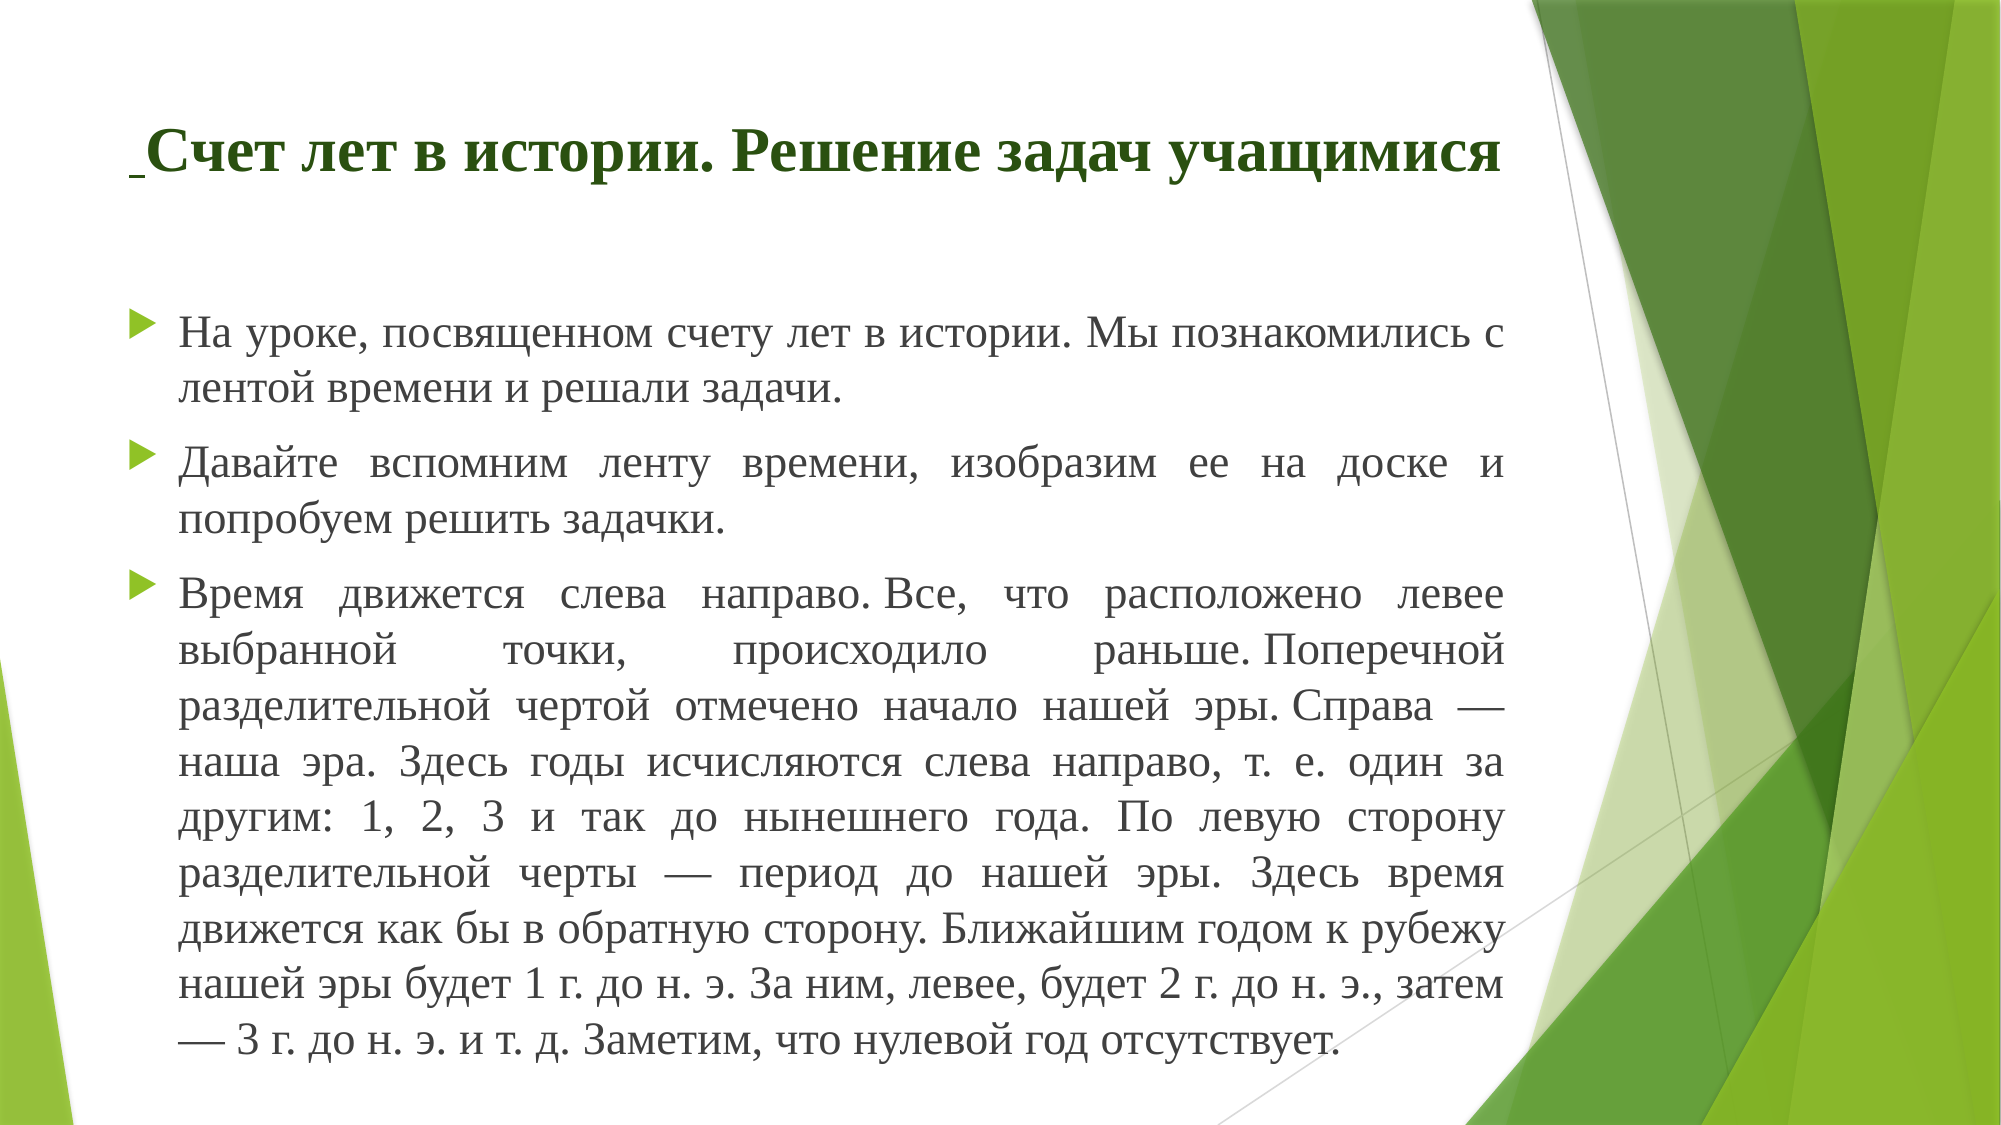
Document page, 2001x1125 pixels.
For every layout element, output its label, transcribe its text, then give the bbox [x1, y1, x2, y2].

title Счет лет в истории. Решение задач учащимися [111, 99, 1522, 293]
list На уроке, посвященном счету лет в истории. Мы познакомились с лентой времени и решали задачи. Давайте вспомним ленту времени, изобразим ее на доске и попробуем решить задачки. Время движется слева направо. Все, что расположено левее выбранной точки, происходило раньше. Поперечной разделительной чертой отмечено начало нашей эры. Справа — наша эра. Здесь годы исчисляются слева направо, т. е. один за другим: 1, 2, 3 и так до ны­нешнего года. По левую сторону разделительной черты — период до нашей эры. Здесь время движется как бы в обратную сторону. Ближай­шим годом к рубежу нашей эры будет 1 г. до н. э. За ним, левее, будет 2 г. до н. э., затем — 3 г. до н. э. и т. д. Заметим, что нулевой год отсутствует. [111, 293, 1522, 1125]
